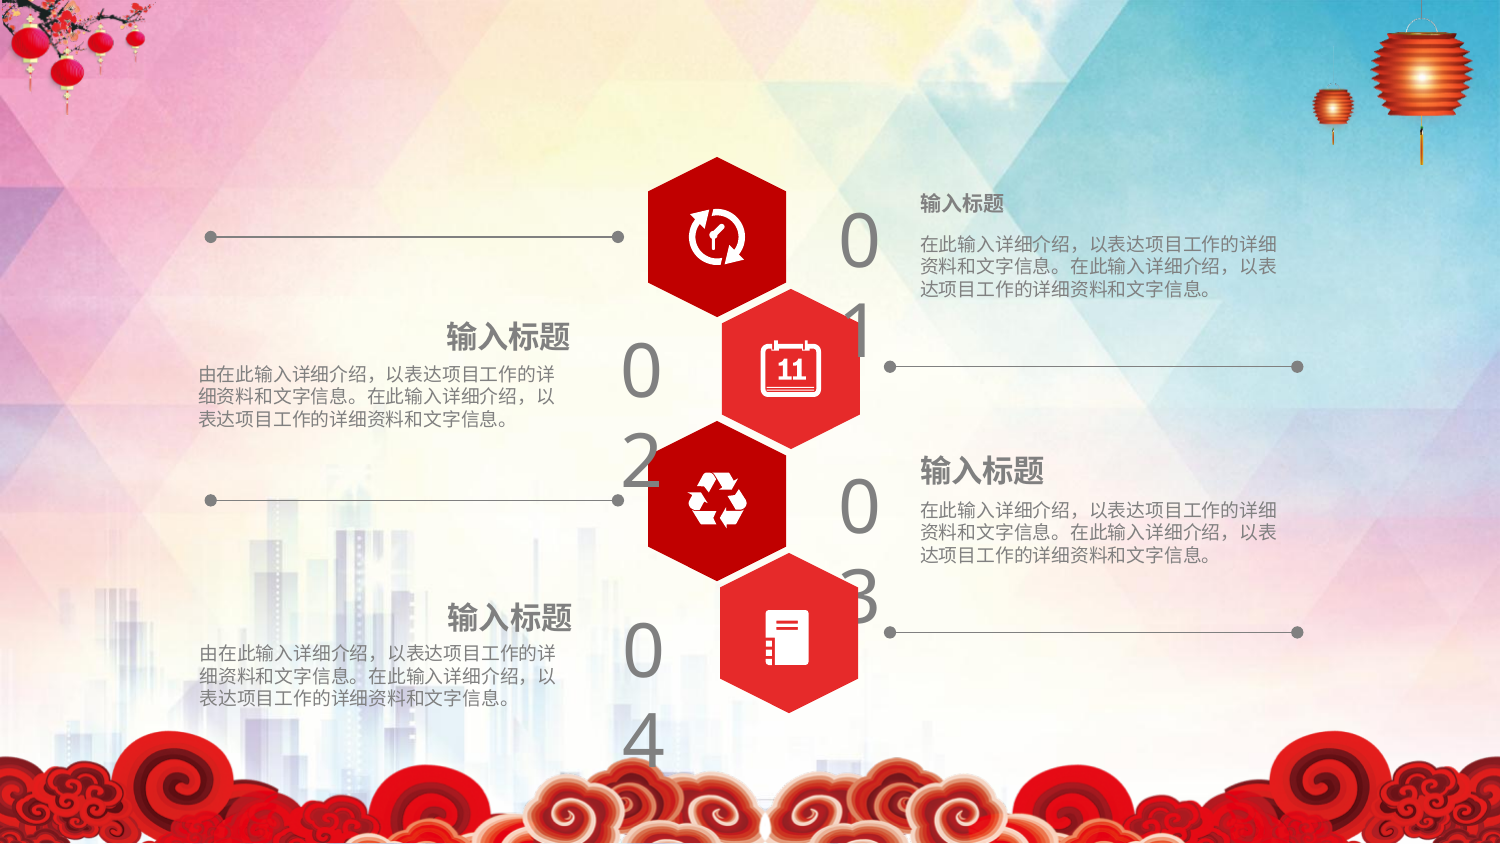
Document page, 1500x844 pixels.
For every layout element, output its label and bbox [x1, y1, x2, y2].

text_box [647, 420, 787, 582]
text_box [184, 590, 701, 792]
text_box [721, 288, 860, 450]
text_box [803, 183, 1308, 383]
text_box [647, 156, 787, 318]
picture [0, 0, 1500, 844]
text_box [183, 310, 699, 513]
text_box [803, 444, 1308, 649]
text_box [719, 552, 859, 714]
